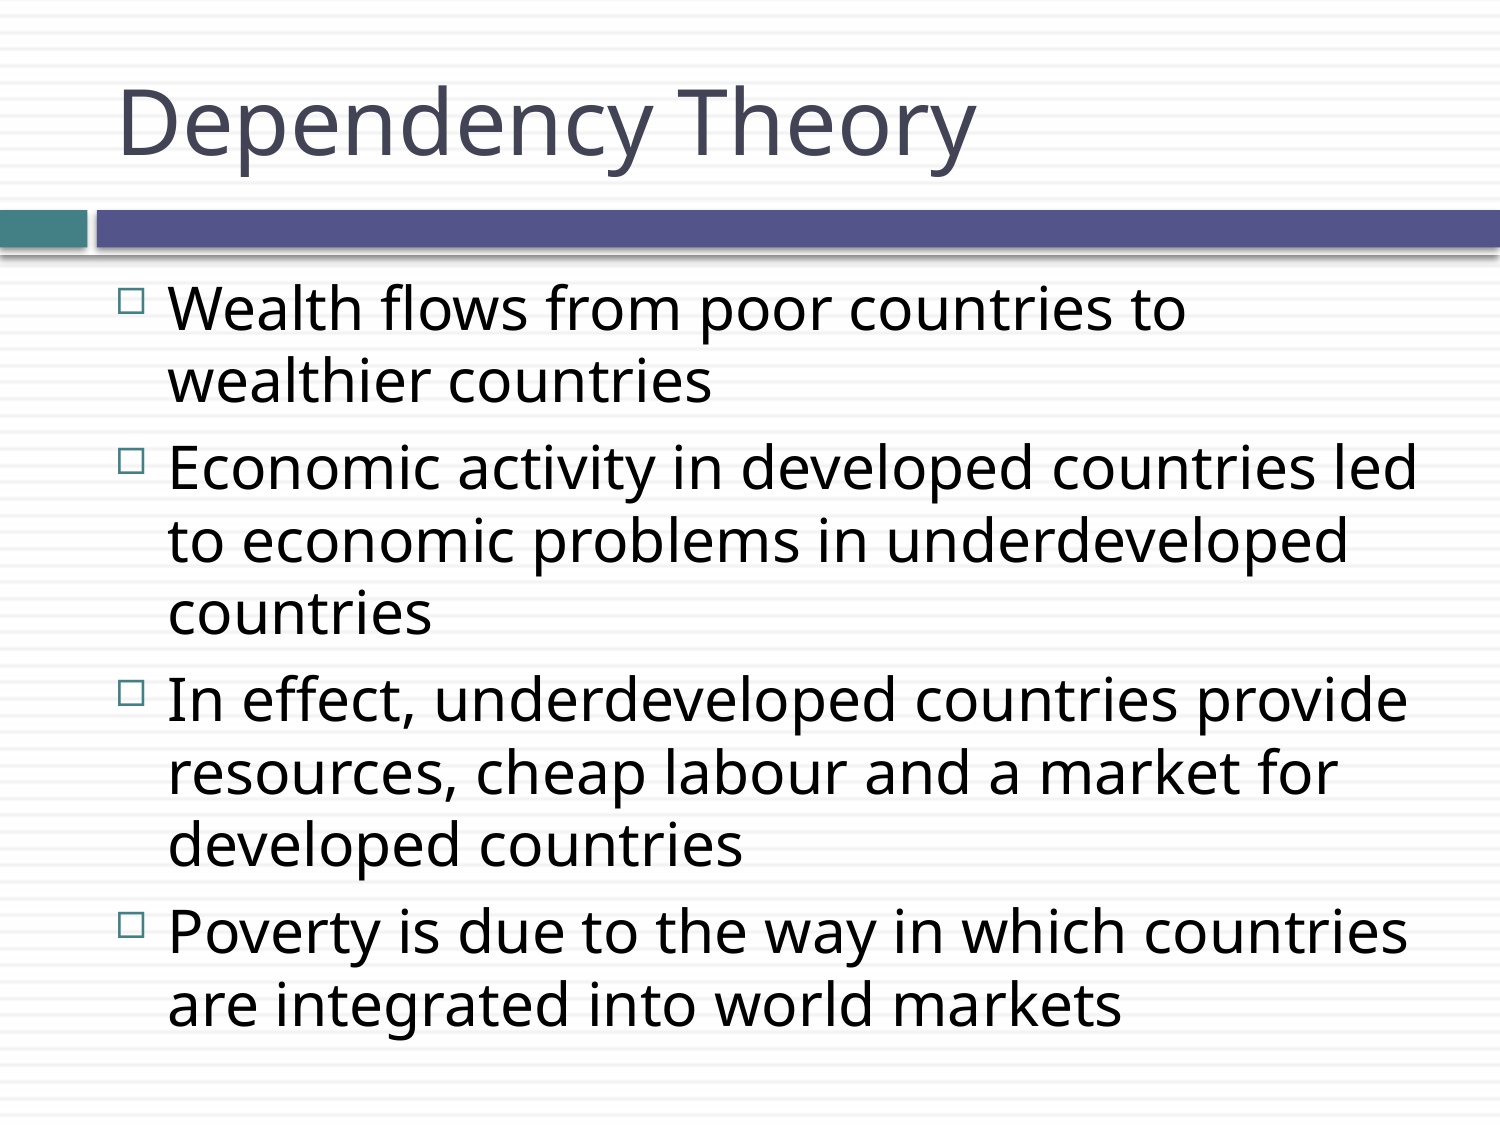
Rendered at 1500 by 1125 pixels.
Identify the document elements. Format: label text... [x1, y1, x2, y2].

title Dependency Theory [100, 37, 1438, 200]
list Wealth flows from poor countries to wealthier countries Economic activity in developed countries led to economic problems in underdeveloped countries In effect, underdeveloped countries provide resources, cheap labour and a market for developed countries Poverty is due to the way in which countries are integrated into world markets [100, 262, 1438, 1000]
